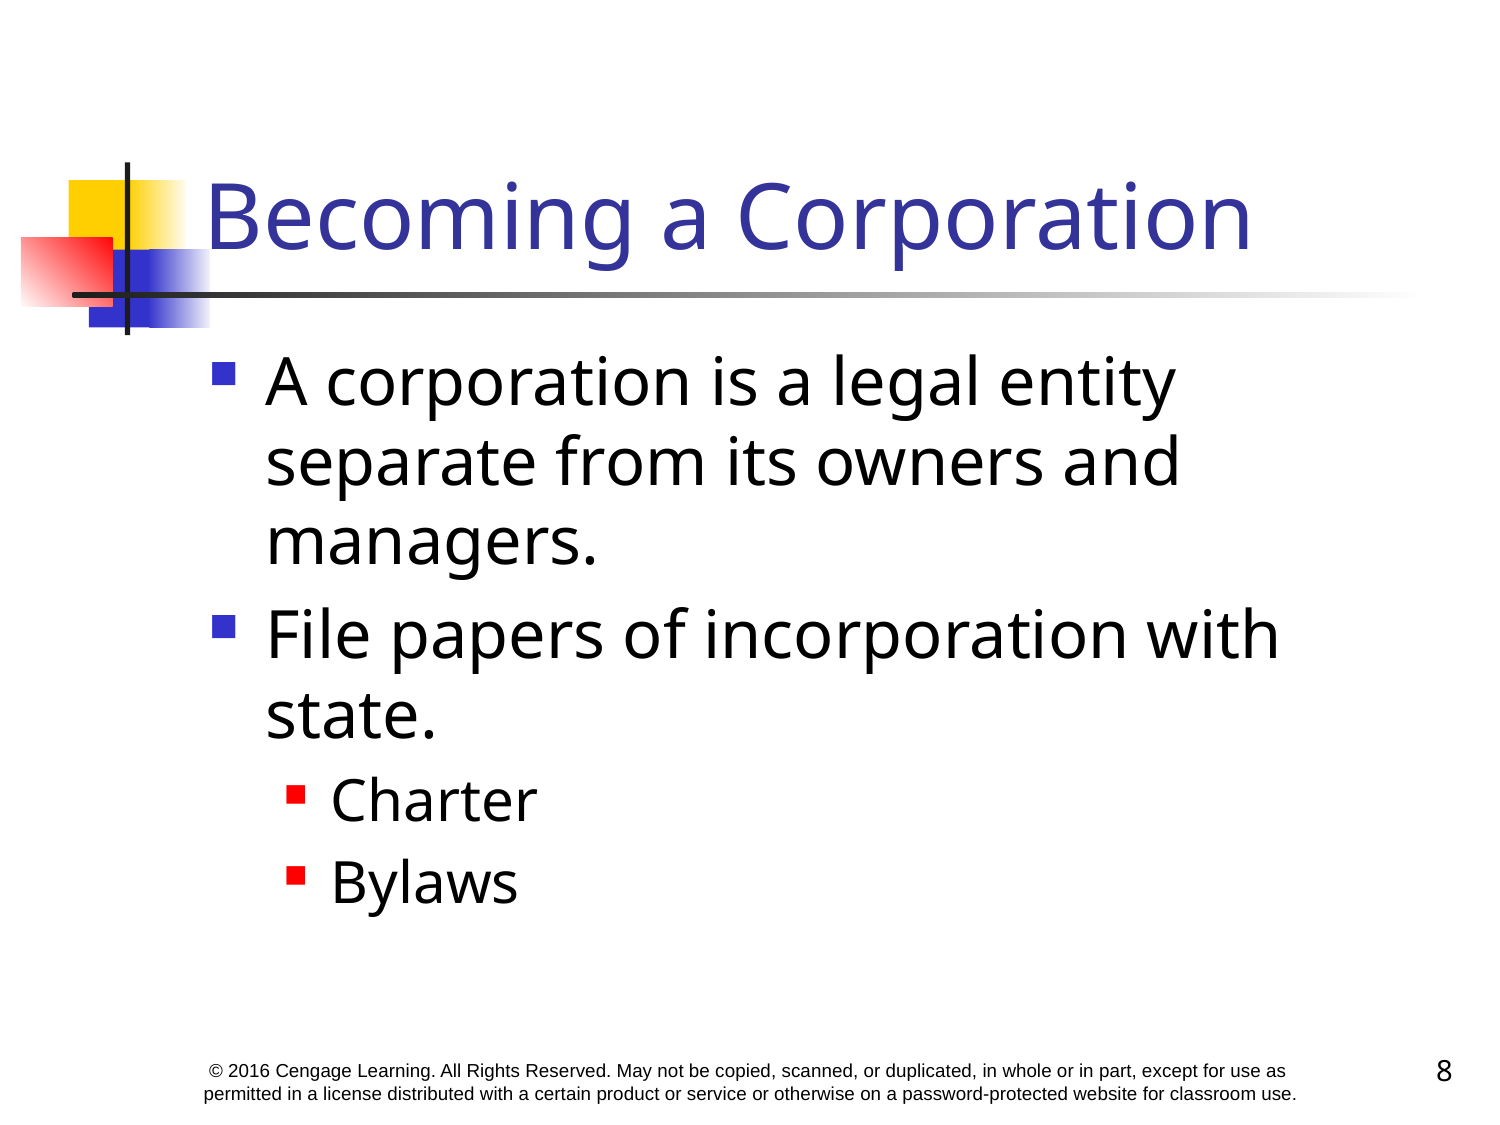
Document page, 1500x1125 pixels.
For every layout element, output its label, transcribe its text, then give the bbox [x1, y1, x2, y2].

list A corporation is a legal entity separate from its owners and managers. File papers of incorporation with state. Charter Bylaws [193, 330, 1470, 1007]
title Becoming a Corporation [188, 34, 1468, 276]
slide_number 8 [1154, 1023, 1468, 1100]
